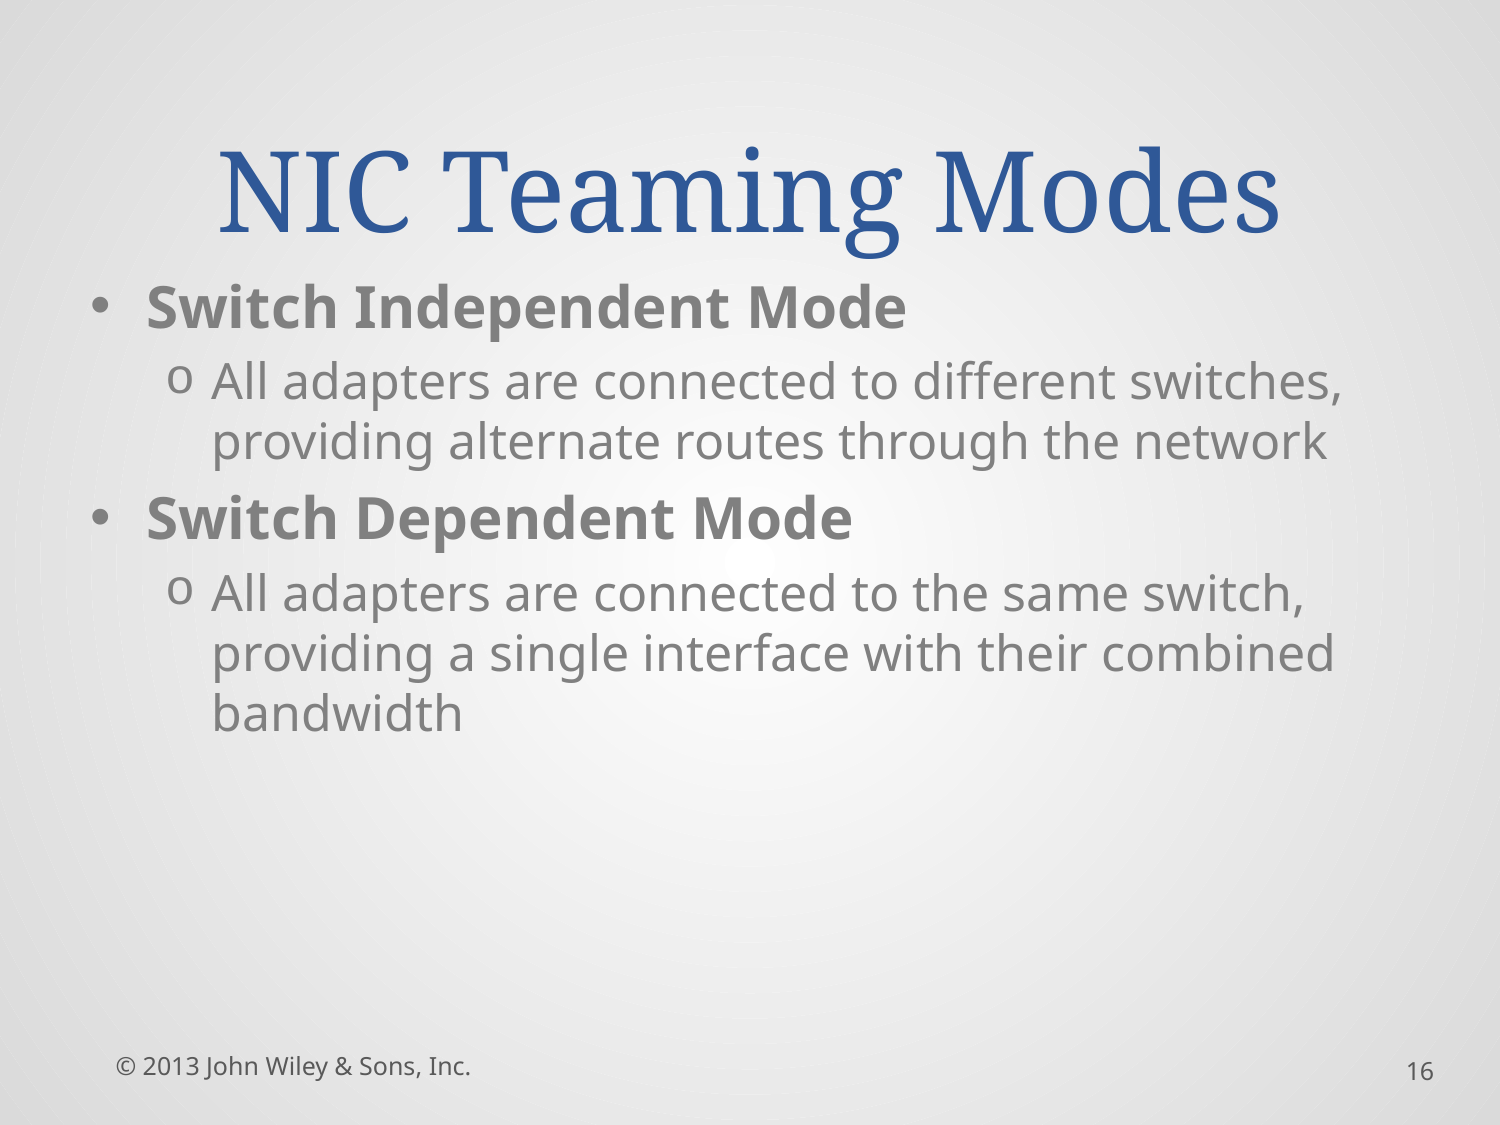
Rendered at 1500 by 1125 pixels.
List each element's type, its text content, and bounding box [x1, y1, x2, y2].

title NIC Teaming Modes [75, 0, 1425, 262]
footer © 2013 John Wiley & Sons, Inc. [108, 1037, 576, 1098]
list Switch Independent Mode All adapters are connected to different switches, providing alternate routes through the network Switch Dependent Mode All adapters are connected to the same switch, providing a single interface with their combined bandwidth [75, 262, 1425, 1005]
slide_number 16 [1401, 1042, 1494, 1103]
